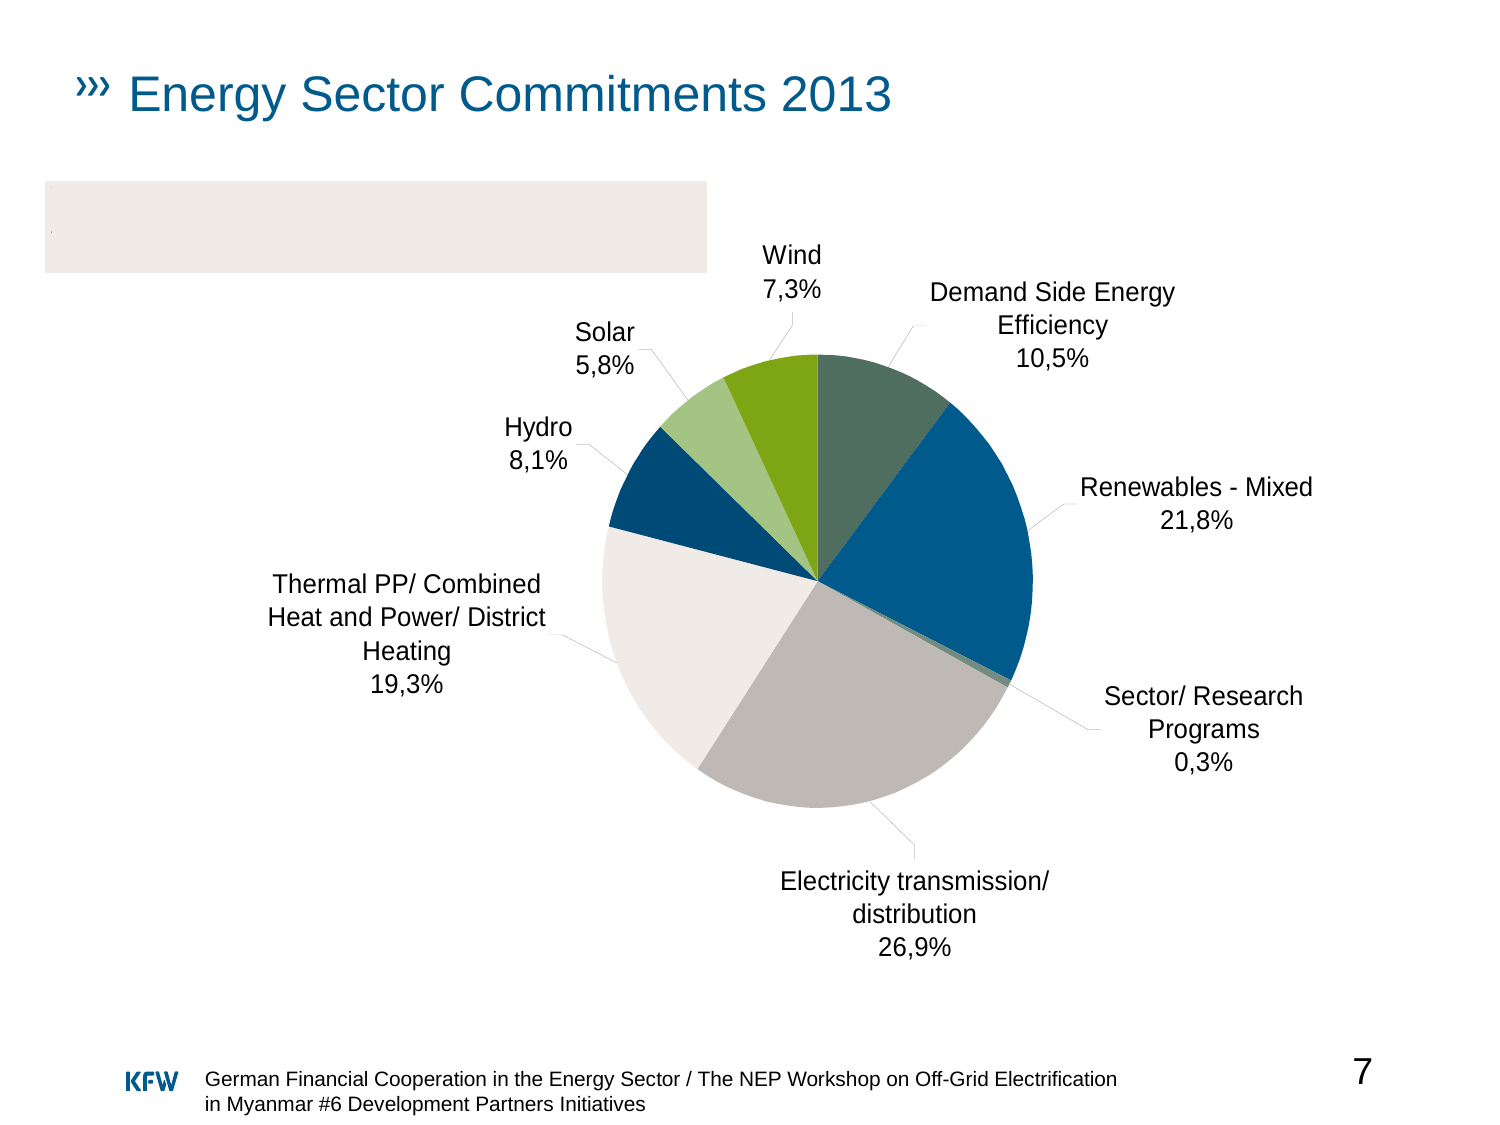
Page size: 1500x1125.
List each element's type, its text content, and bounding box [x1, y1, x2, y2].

title Energy Sector Commitments 2013 [128, 61, 1318, 180]
slide_number 7 [1352, 1046, 1423, 1077]
footer German Financial Cooperation in the Energy Sector / The NEP Workshop on Off-Grid Electrification in Myanmar #6 Development Partners Initiatives [204, 1066, 1126, 1096]
picture [19, 181, 1459, 1012]
